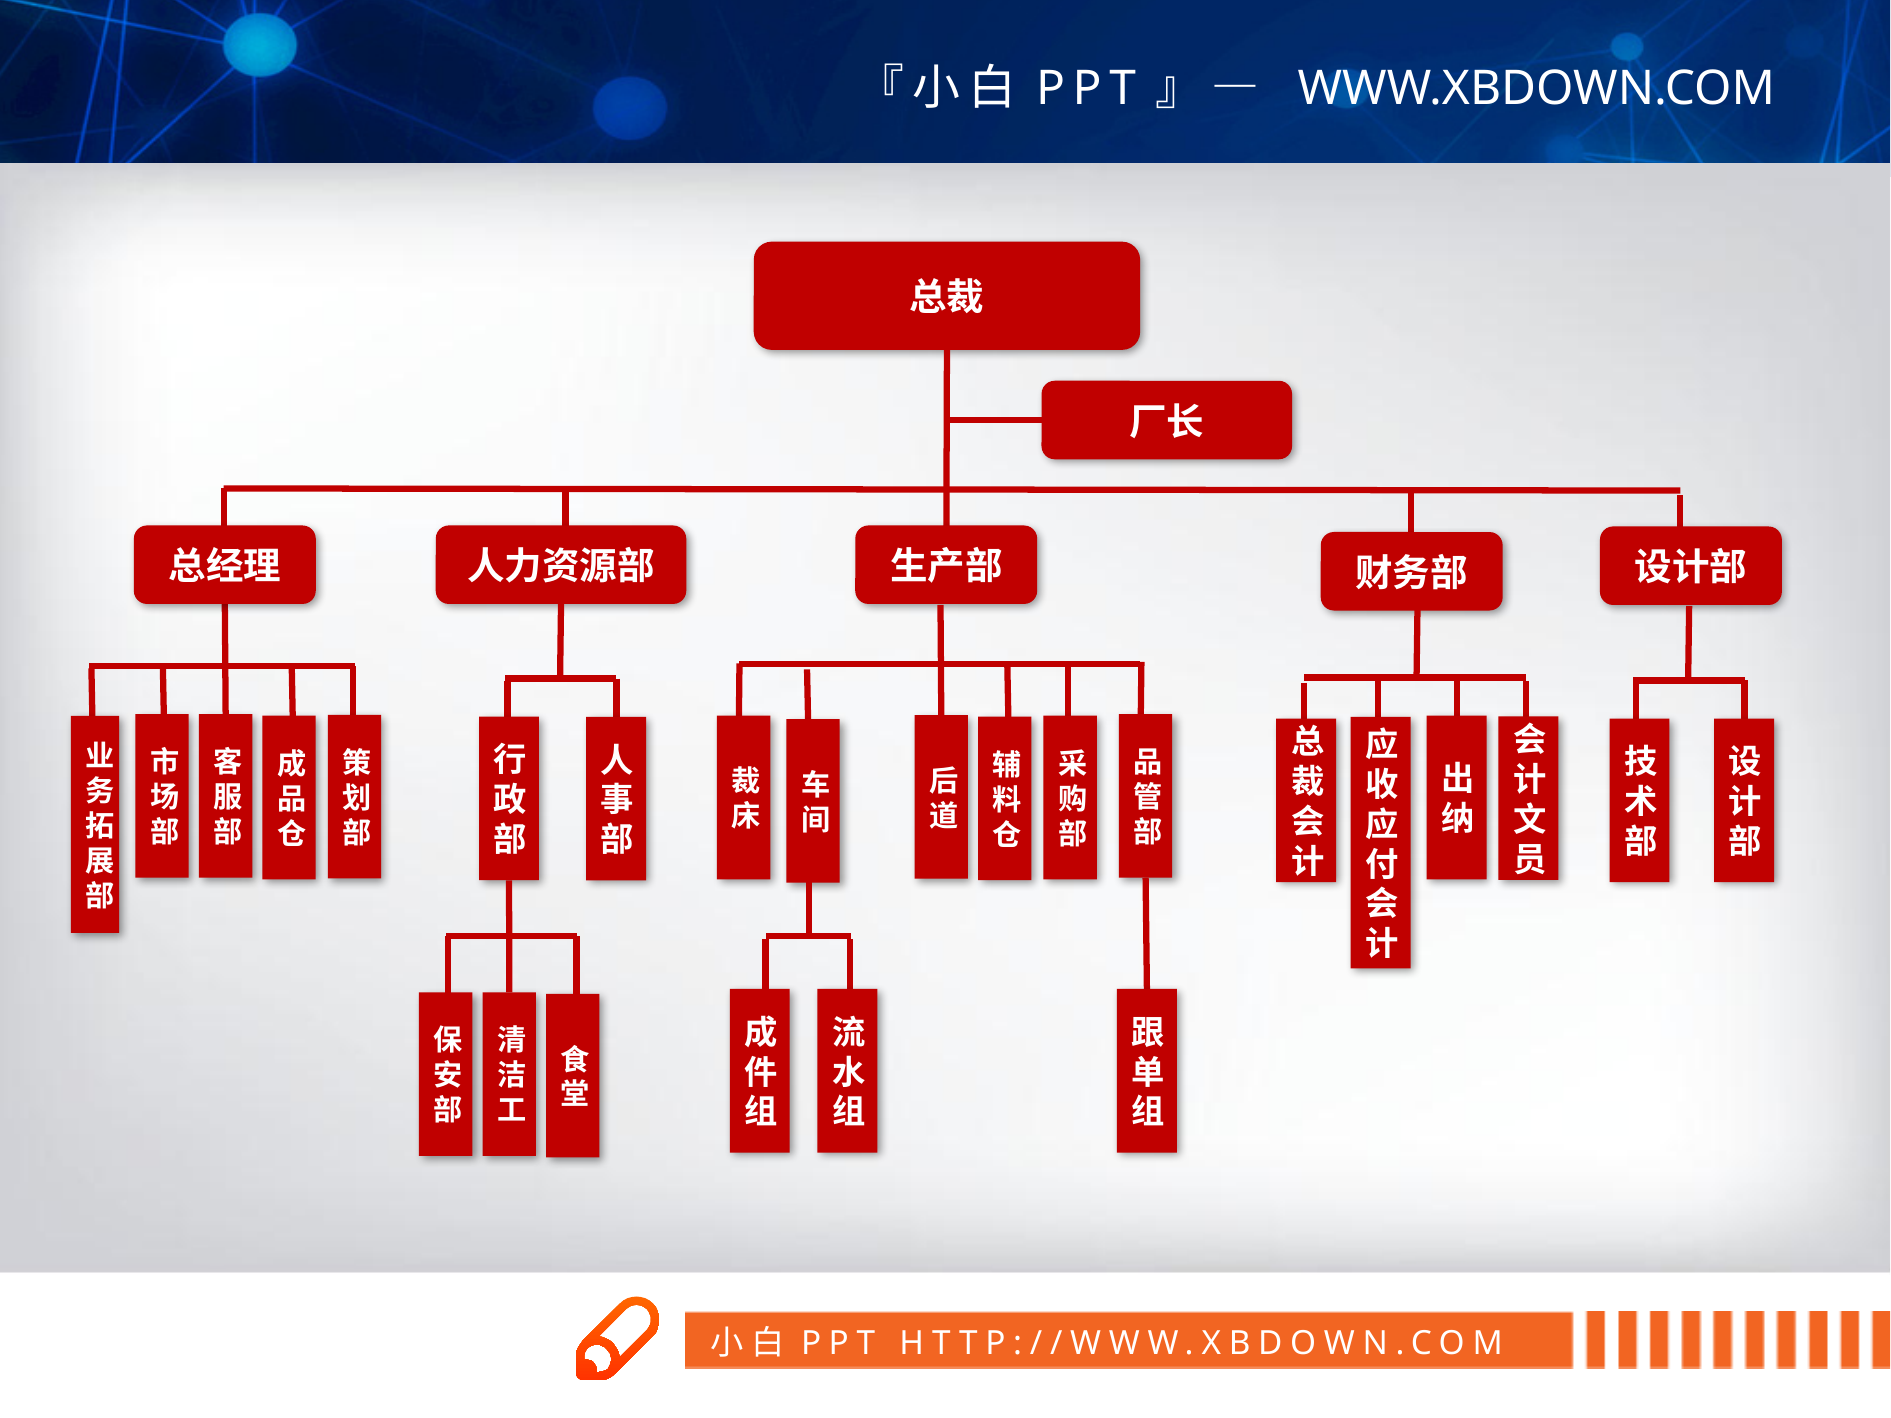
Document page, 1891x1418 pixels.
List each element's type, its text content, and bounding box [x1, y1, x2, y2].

text_box 应收应付会计 [1349, 715, 1413, 970]
text_box 生产部 [853, 523, 1040, 607]
text_box 辅料仓 [976, 715, 1033, 882]
text_box 技术部 [1607, 716, 1672, 884]
text_box 跟单组 [1115, 987, 1179, 1155]
text_box 客服部 [197, 712, 254, 880]
picture [685, 1311, 1891, 1369]
text_box 会计文员 [1496, 714, 1560, 882]
text_box 设计部 [1712, 717, 1776, 884]
text_box 行政部 [477, 715, 541, 882]
picture [0, 0, 1891, 1275]
text_box 业务拓展部 [69, 714, 121, 935]
text_box 人事部 [584, 715, 648, 882]
text_box 人力资源部 [433, 523, 689, 607]
text_box 品管部 [1117, 712, 1174, 880]
text_box 总经理 [131, 523, 318, 607]
text_box 车间 [784, 717, 842, 885]
text_box 采购部 [1041, 714, 1099, 881]
text_box 裁床 [715, 714, 772, 881]
text_box 厂长 [1039, 378, 1295, 462]
text_box 食堂 [544, 992, 601, 1160]
text_box 总裁会计 [1274, 717, 1338, 884]
text_box 成件组 [728, 987, 792, 1155]
text_box 总裁 [751, 239, 1143, 352]
text_box 设计部 [1597, 524, 1784, 608]
text_box 财务部 [1318, 529, 1505, 613]
text_box 成品仓 [260, 714, 318, 881]
text_box 后道 [912, 713, 970, 881]
text_box 出纳 [1424, 714, 1489, 881]
text_box 策划部 [326, 713, 383, 880]
text_box 保安部 [417, 990, 474, 1158]
text_box 流水组 [815, 987, 879, 1155]
text_box 市场部 [133, 712, 191, 880]
text_box 清洁工 [481, 990, 538, 1158]
